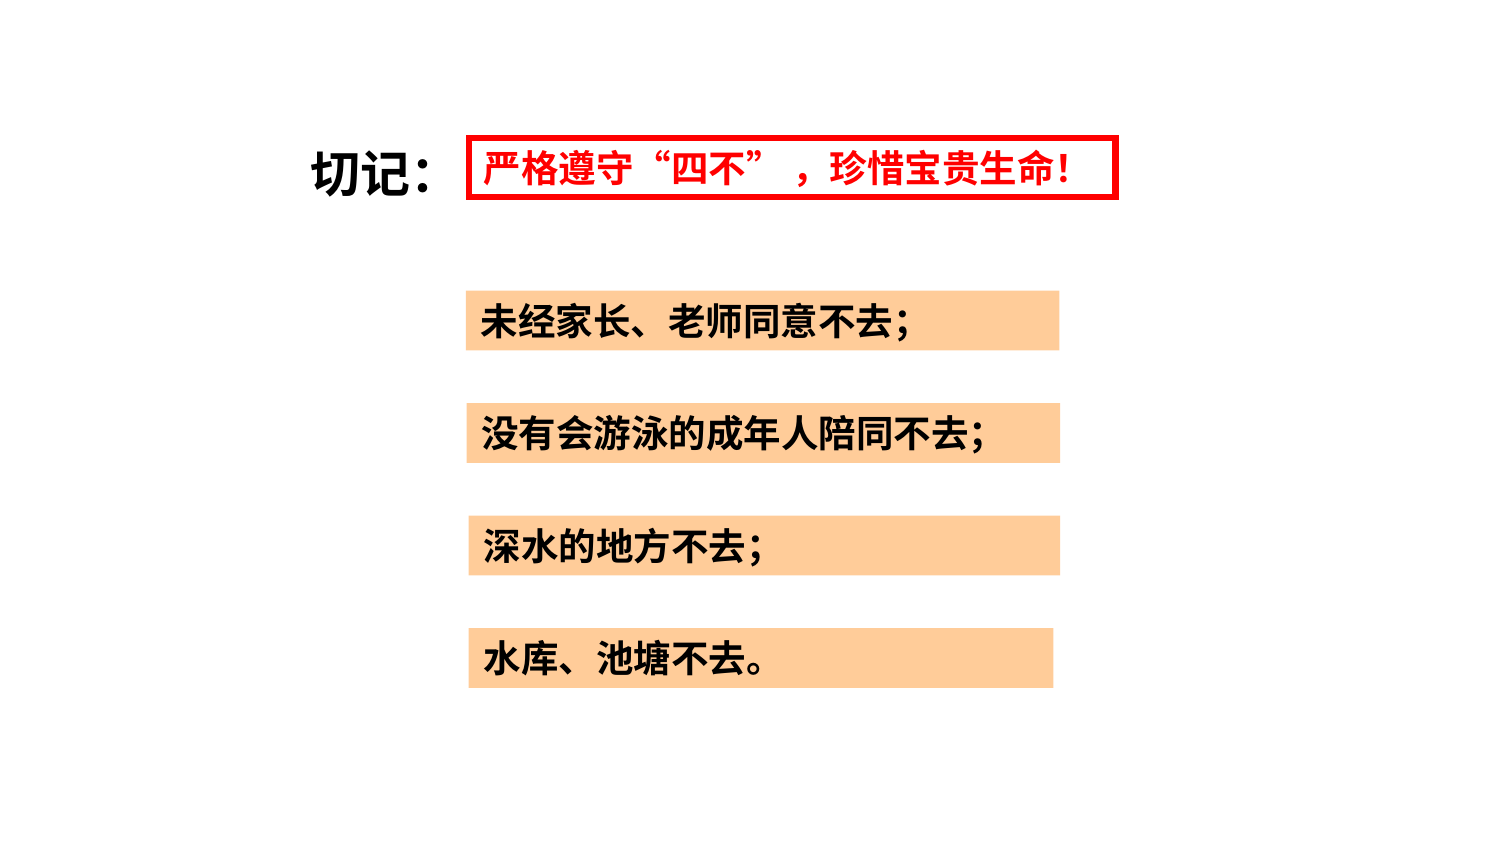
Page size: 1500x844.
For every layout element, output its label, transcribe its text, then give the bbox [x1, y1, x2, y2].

text_box 未经家长、老师同意不去； [465, 290, 1060, 351]
text_box 切记： [295, 134, 1176, 210]
text_box 严格遵守“四不” ，珍惜宝贵生命！ [468, 137, 1116, 198]
text_box 水库、池塘不去。 [468, 628, 1054, 688]
text_box 没有会游泳的成年人陪同不去； [466, 403, 1061, 463]
text_box 深水的地方不去； [468, 515, 1061, 576]
